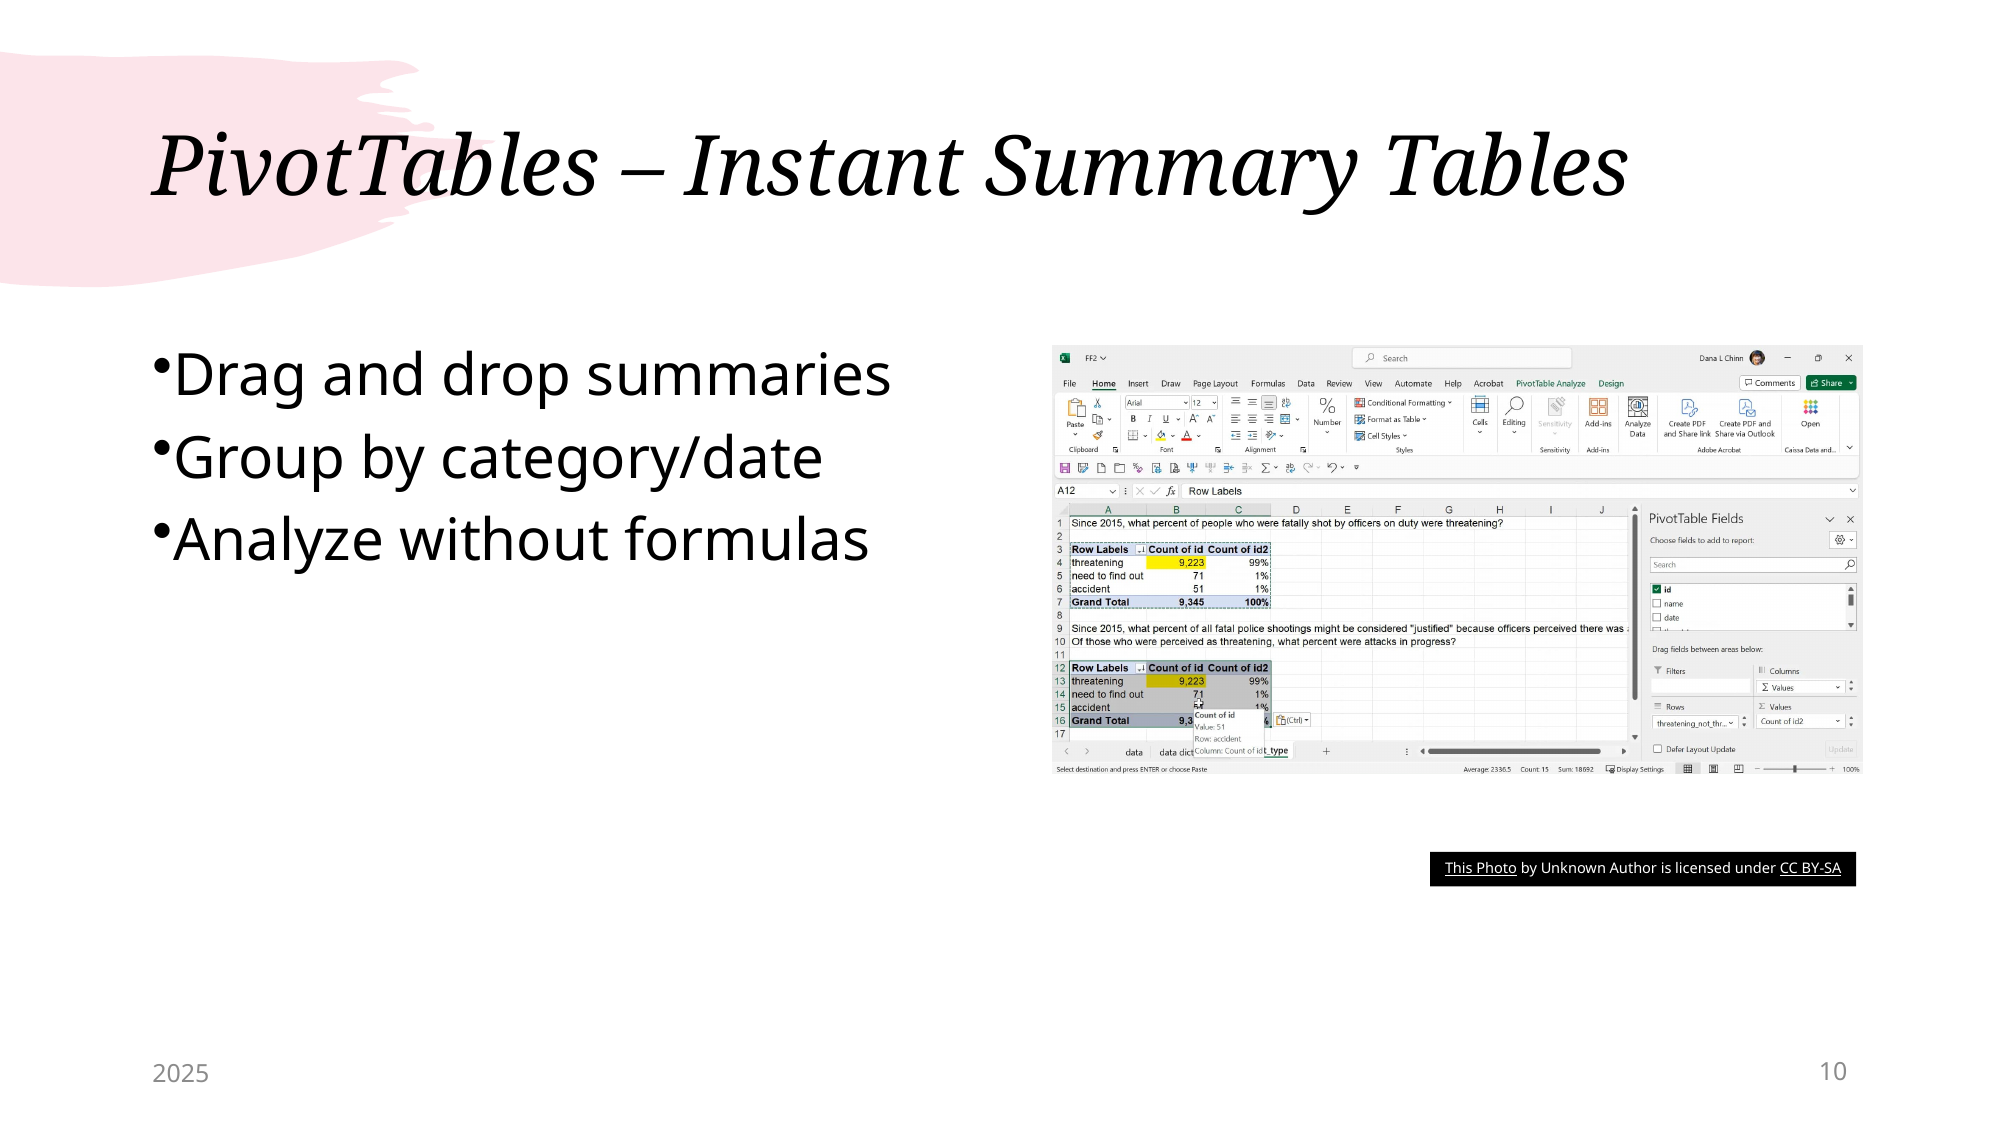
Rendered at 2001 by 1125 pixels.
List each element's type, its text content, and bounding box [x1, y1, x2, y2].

picture [1052, 345, 1863, 774]
slide_number 10 [1412, 1042, 1863, 1103]
slide_number 2025 [137, 1042, 588, 1103]
list Drag and drop summaries Group by category/date Analyze without formulas [137, 329, 948, 1013]
title PivotTables – Instant Summary Tables [137, 59, 1863, 278]
text_box This Photo by Unknown Author is licensed under CC BY-SA [1430, 851, 1857, 887]
